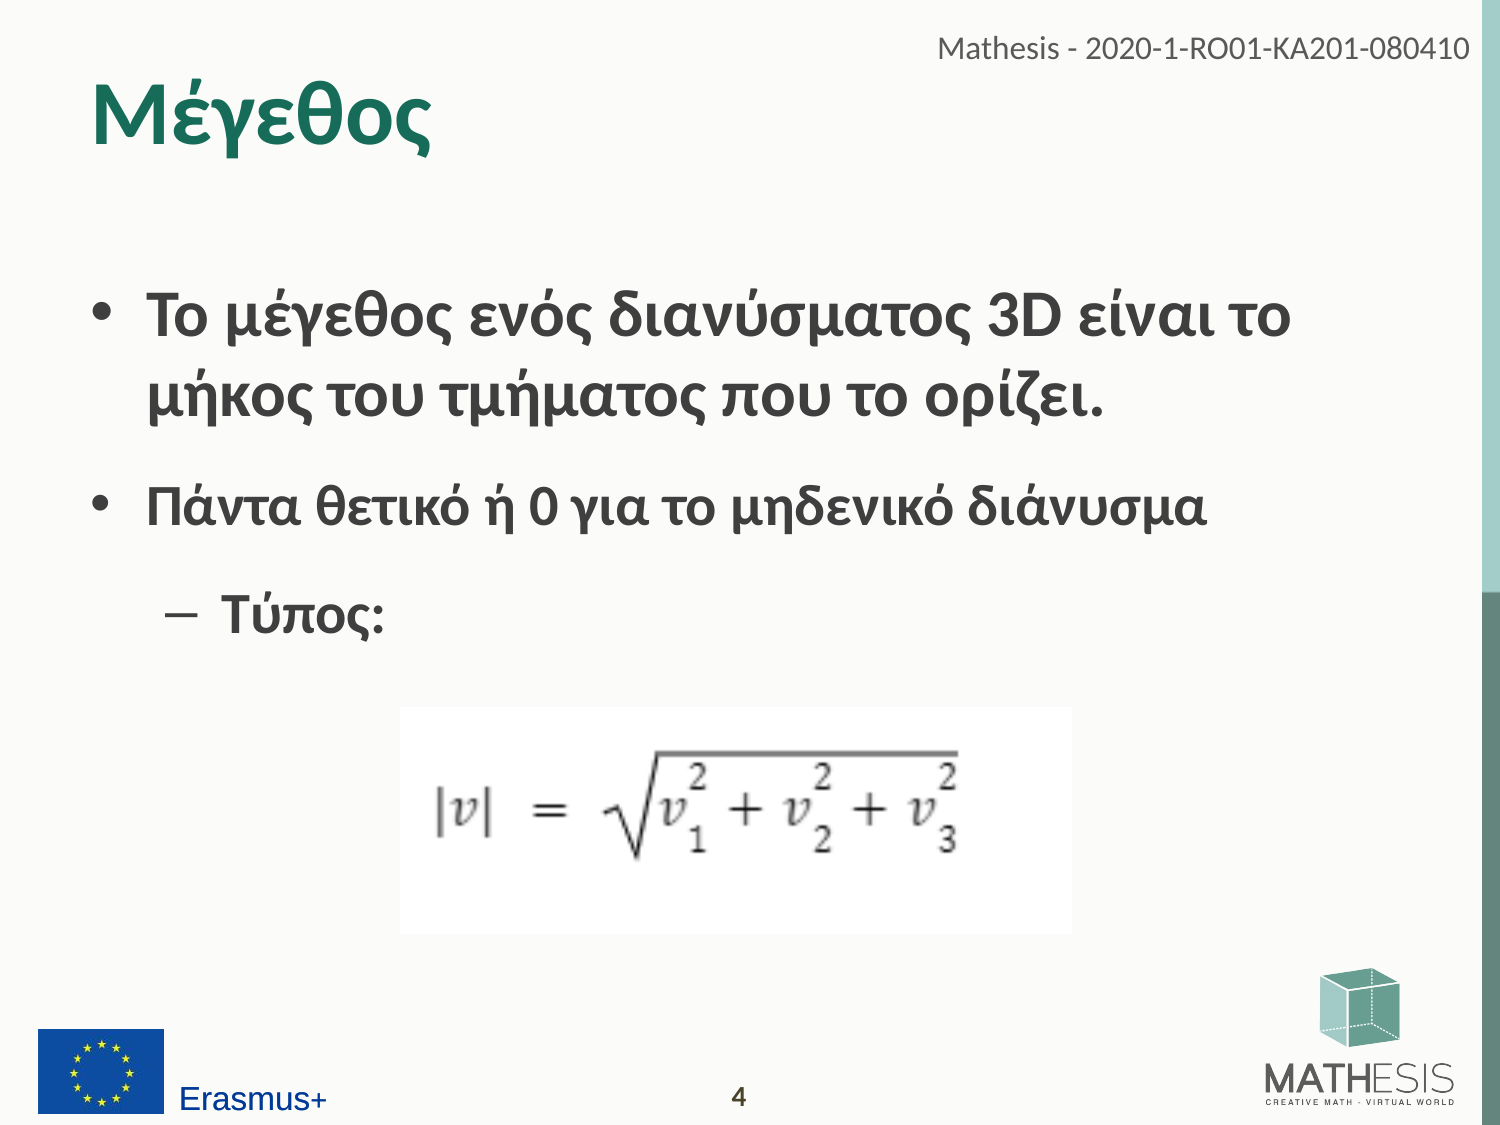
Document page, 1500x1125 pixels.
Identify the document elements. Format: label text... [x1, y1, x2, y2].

title Μέγεθος [75, 45, 1425, 233]
list Το μέγεθος ενός διανύσματος 3D είναι το μήκος του τμήματος που το ορίζει. Πάντα θετικό ή 0 για το μηδενικό διάνυσμα Τύπος: [75, 262, 1425, 1005]
picture [400, 707, 1072, 934]
picture [38, 1029, 164, 1114]
